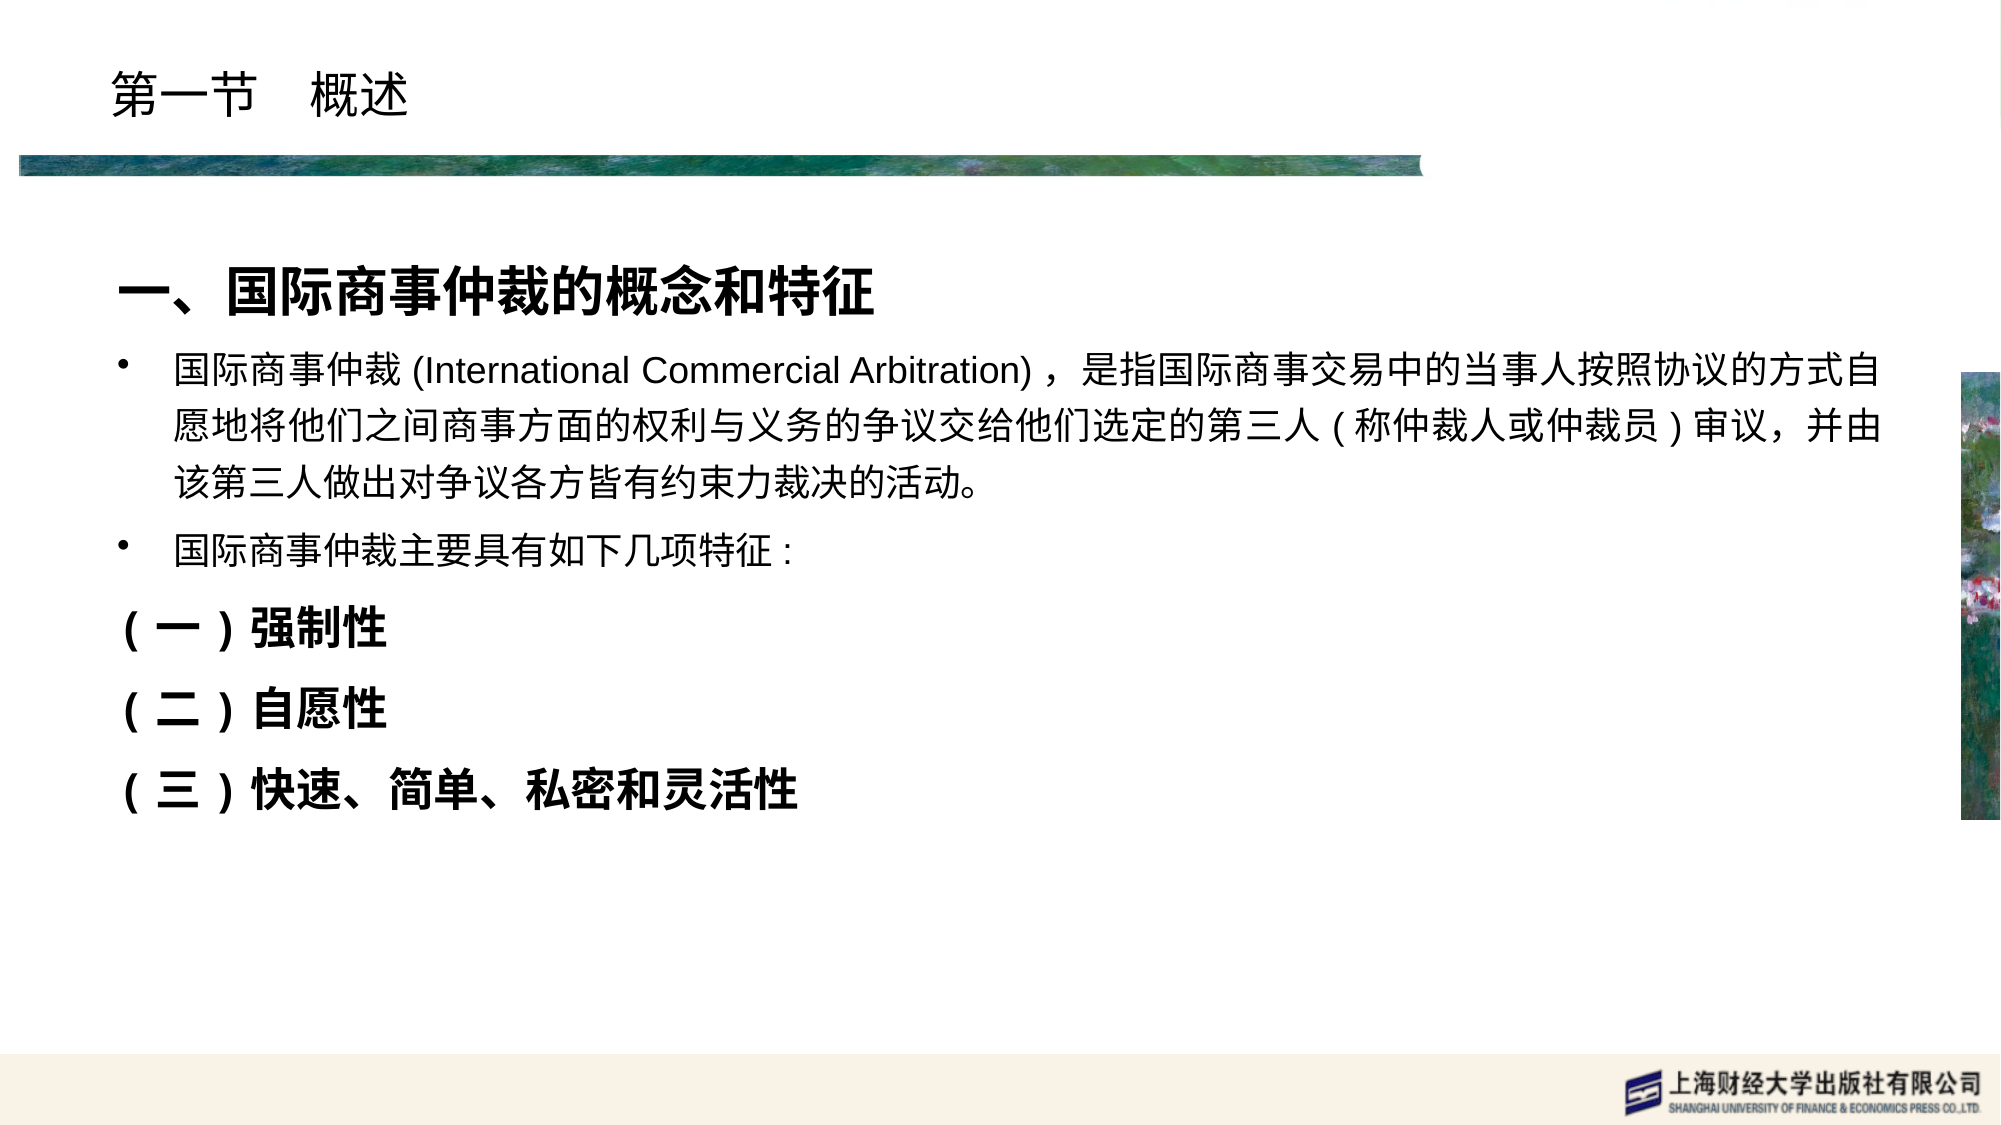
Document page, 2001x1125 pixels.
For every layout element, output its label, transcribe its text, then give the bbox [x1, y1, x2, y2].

picture [0, 0, 2001, 1125]
title 第一节 概述 [94, 42, 1451, 146]
list 一、国际商事仲裁的概念和特征 国际商事仲裁(International Commercial Arbitration)，是指国际商事交易中的当事人按照协议的方式自愿地将他们之间商事方面的权利与义务的争议交给他们选定的第三人(称仲裁人或仲裁员)审议，并由该第三人做出对争议各方皆有约束力裁决的活动。 国际商事仲裁主要具有如下几项特征: (一)强制性 (二)自愿性 (三)快速、简单、私密和灵活性 [102, 233, 1898, 1032]
